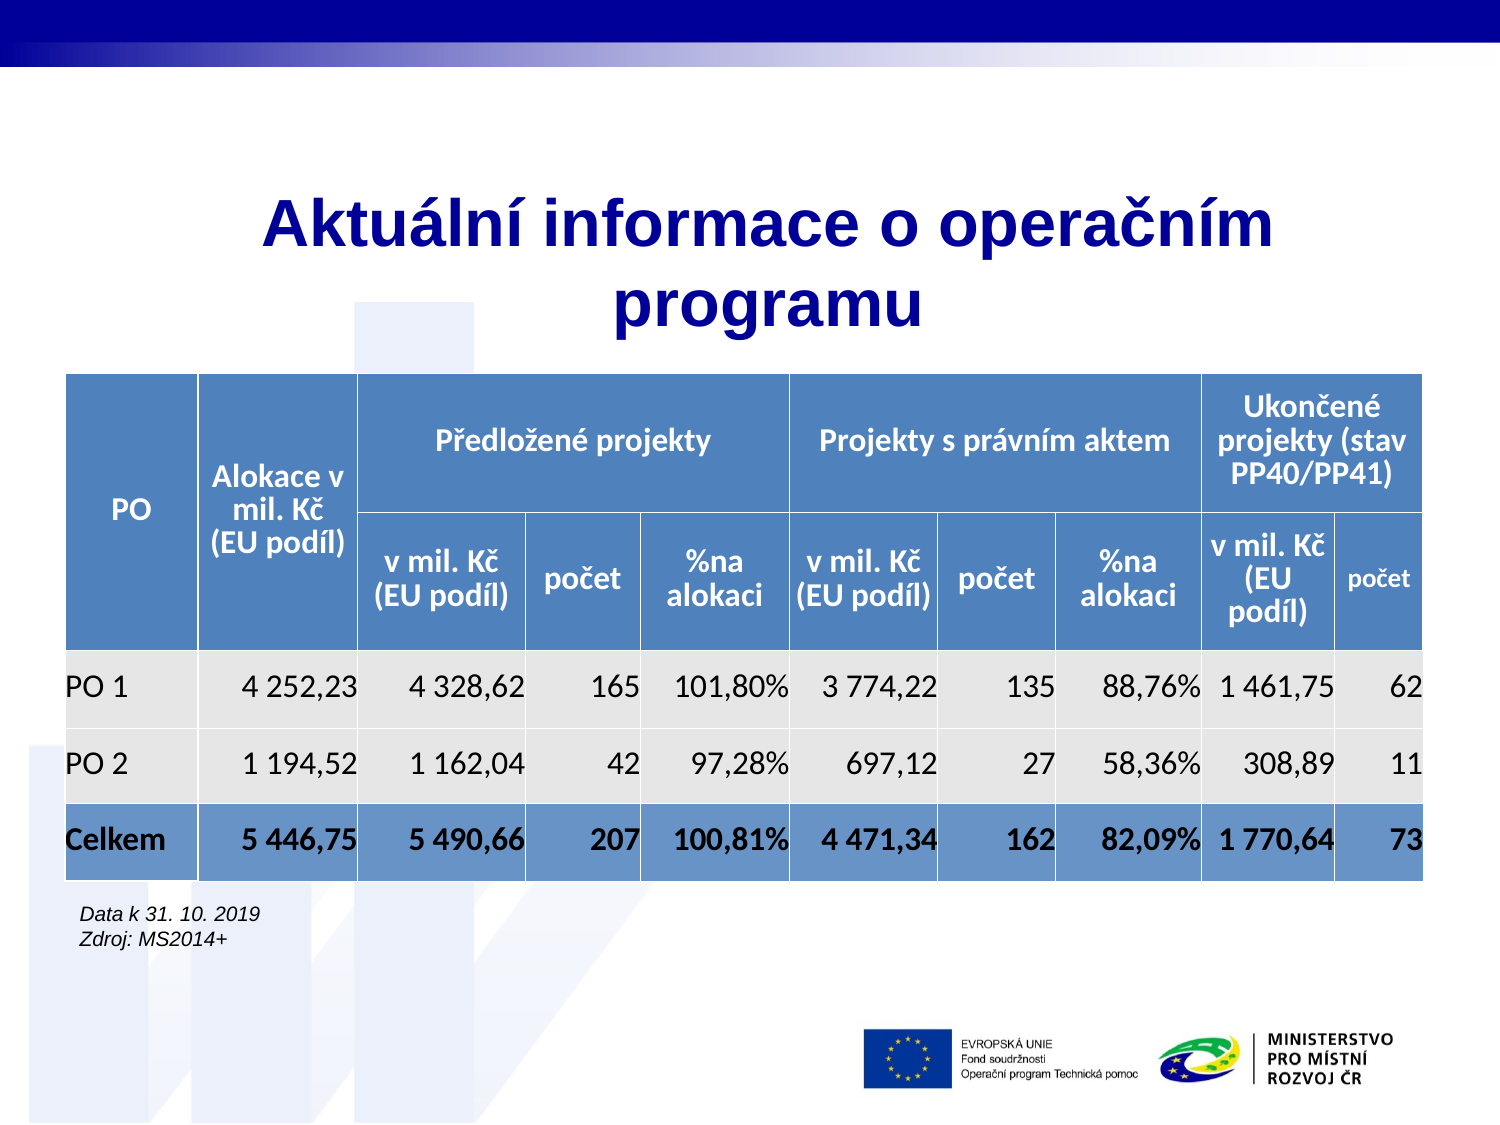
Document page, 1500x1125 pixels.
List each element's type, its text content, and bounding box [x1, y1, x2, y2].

table_cell 82,09% [1056, 804, 1201, 881]
table_cell %na alokaci [641, 513, 789, 650]
table_cell 1 461,75 [1202, 651, 1334, 728]
text_box Data k 31. 10. 2019 Zdroj: MS2014+ [64, 893, 290, 958]
picture [29, 302, 1412, 1125]
table_cell 1 162,04 [358, 729, 525, 803]
table_cell 5 446,75 [199, 804, 357, 881]
table_cell 4 252,23 [199, 651, 357, 728]
table_header Ukončené projekty (stav PP40/PP41) [1202, 374, 1422, 512]
table_header Předložené projekty [358, 374, 789, 512]
title Aktuální informace o operačním programu [88, 172, 1449, 350]
table_cell PO 1 [66, 651, 197, 728]
table_cell 5 490,66 [358, 804, 525, 881]
table_cell počet [938, 513, 1055, 650]
table_cell Celkem [66, 804, 197, 880]
table_cell 3 774,22 [790, 651, 937, 728]
table_cell 58,36% [1056, 729, 1201, 803]
table_cell 162 [938, 804, 1055, 881]
table_cell v mil. Kč (EU podíl) [358, 513, 525, 650]
table_cell 73 [1335, 804, 1423, 881]
table_cell 165 [526, 651, 640, 728]
table_cell 27 [938, 729, 1055, 803]
table_cell v mil. Kč (EU podíl) [790, 513, 937, 650]
table_header PO [66, 374, 197, 650]
table_cell PO 2 [66, 729, 197, 803]
table_cell počet [1335, 513, 1422, 650]
table_cell 4 471,34 [790, 804, 937, 881]
table_cell 1 194,52 [199, 729, 357, 803]
table_cell 207 [526, 804, 640, 881]
table_cell 42 [526, 729, 640, 803]
table_header Projekty s právním aktem [790, 374, 1201, 512]
table_header Alokace v mil. Kč (EU podíl) [199, 374, 357, 650]
table_cell v mil. Kč (EU podíl) [1202, 513, 1334, 650]
table_cell 97,28% [641, 729, 789, 803]
table_cell 88,76% [1056, 651, 1201, 728]
table_cell 1 770,64 [1202, 804, 1334, 881]
table_cell 697,12 [790, 729, 937, 803]
table_cell %na alokaci [1056, 513, 1201, 650]
table_cell 308,89 [1202, 729, 1334, 803]
table_cell 11 [1335, 729, 1423, 803]
table_cell 100,81% [641, 804, 789, 881]
table_cell 101,80% [641, 651, 789, 728]
table_cell 4 328,62 [358, 651, 525, 728]
table_cell 135 [938, 651, 1055, 728]
table_cell 62 [1335, 651, 1423, 728]
table_cell počet [526, 513, 640, 650]
